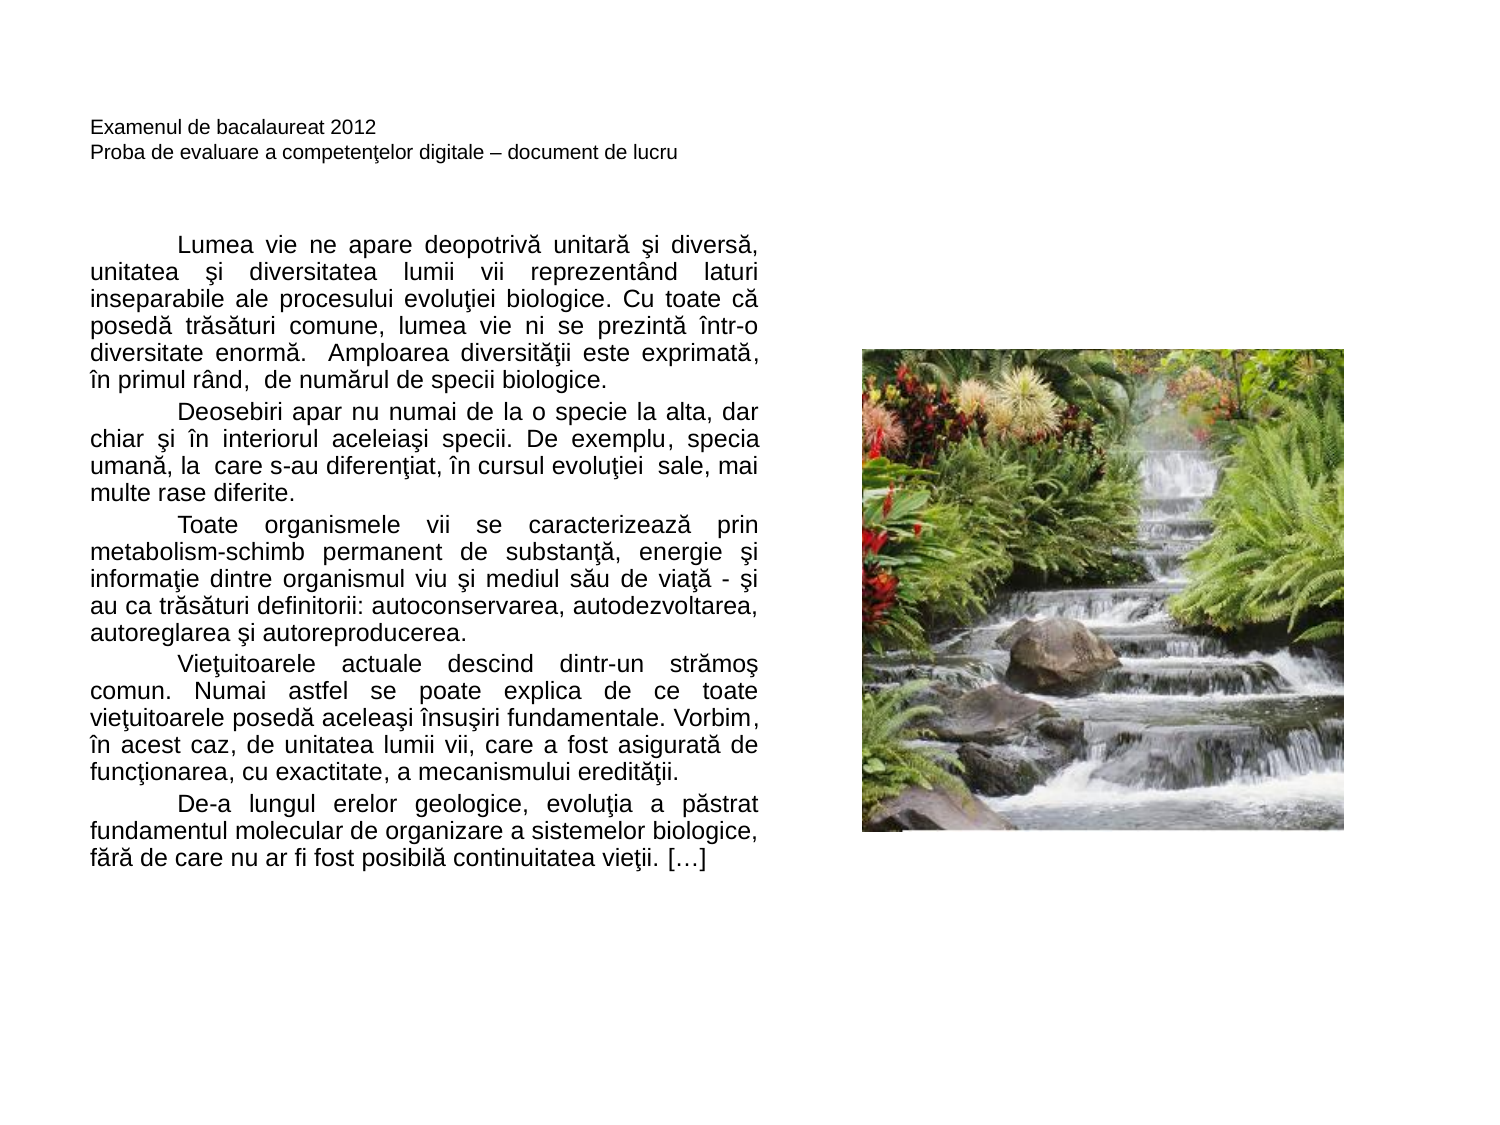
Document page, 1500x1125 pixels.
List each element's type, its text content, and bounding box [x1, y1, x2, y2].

picture [862, 349, 1344, 832]
list Lumea vie ne apare deopotrivă unitară şi diversă, unitatea şi diversitatea lumii vii reprezentând laturi inseparabile ale procesului evoluţiei biologice. Cu toate că posedă trăsături comune, lumea vie ni se prezintă într-o diversitate enormă. Amploarea diversităţii este exprimată, în primul rând, de numărul de specii biologice. Deosebiri apar nu numai de la o specie la alta, dar chiar şi în interiorul aceleiaşi specii. De exemplu, specia umană, la care s-au diferenţiat, în cursul evoluţiei sale, mai multe rase diferite. Toate organismele vii se caracterizează prin metabolism-schimb permanent de substanţă, energie şi informaţie dintre organismul viu şi mediul său de viaţă - şi au ca trăsături definitorii: autoconservarea, autodezvoltarea, autoreglarea şi autoreproducerea. Vieţuitoarele actuale descind dintr-un strămoş comun. Numai astfel se poate explica de ce toate vieţuitoarele posedă aceleaşi însuşiri fundamentale. Vorbim, în acest caz, de unitatea lumii vii, care a fost asigurată de funcţionarea, cu exactitate, a mecanismului eredităţii. De-a lungul erelor geologice, evoluţia a păstrat fundamentul molecular de organizare a sistemelor biologice, fără de care nu ar fi fost posibilă continuitatea vieţii. […] [74, 224, 776, 1038]
title Examenul de bacalaureat 2012 Proba de evaluare a competenţelor digitale – document de lucru [74, 44, 1426, 233]
